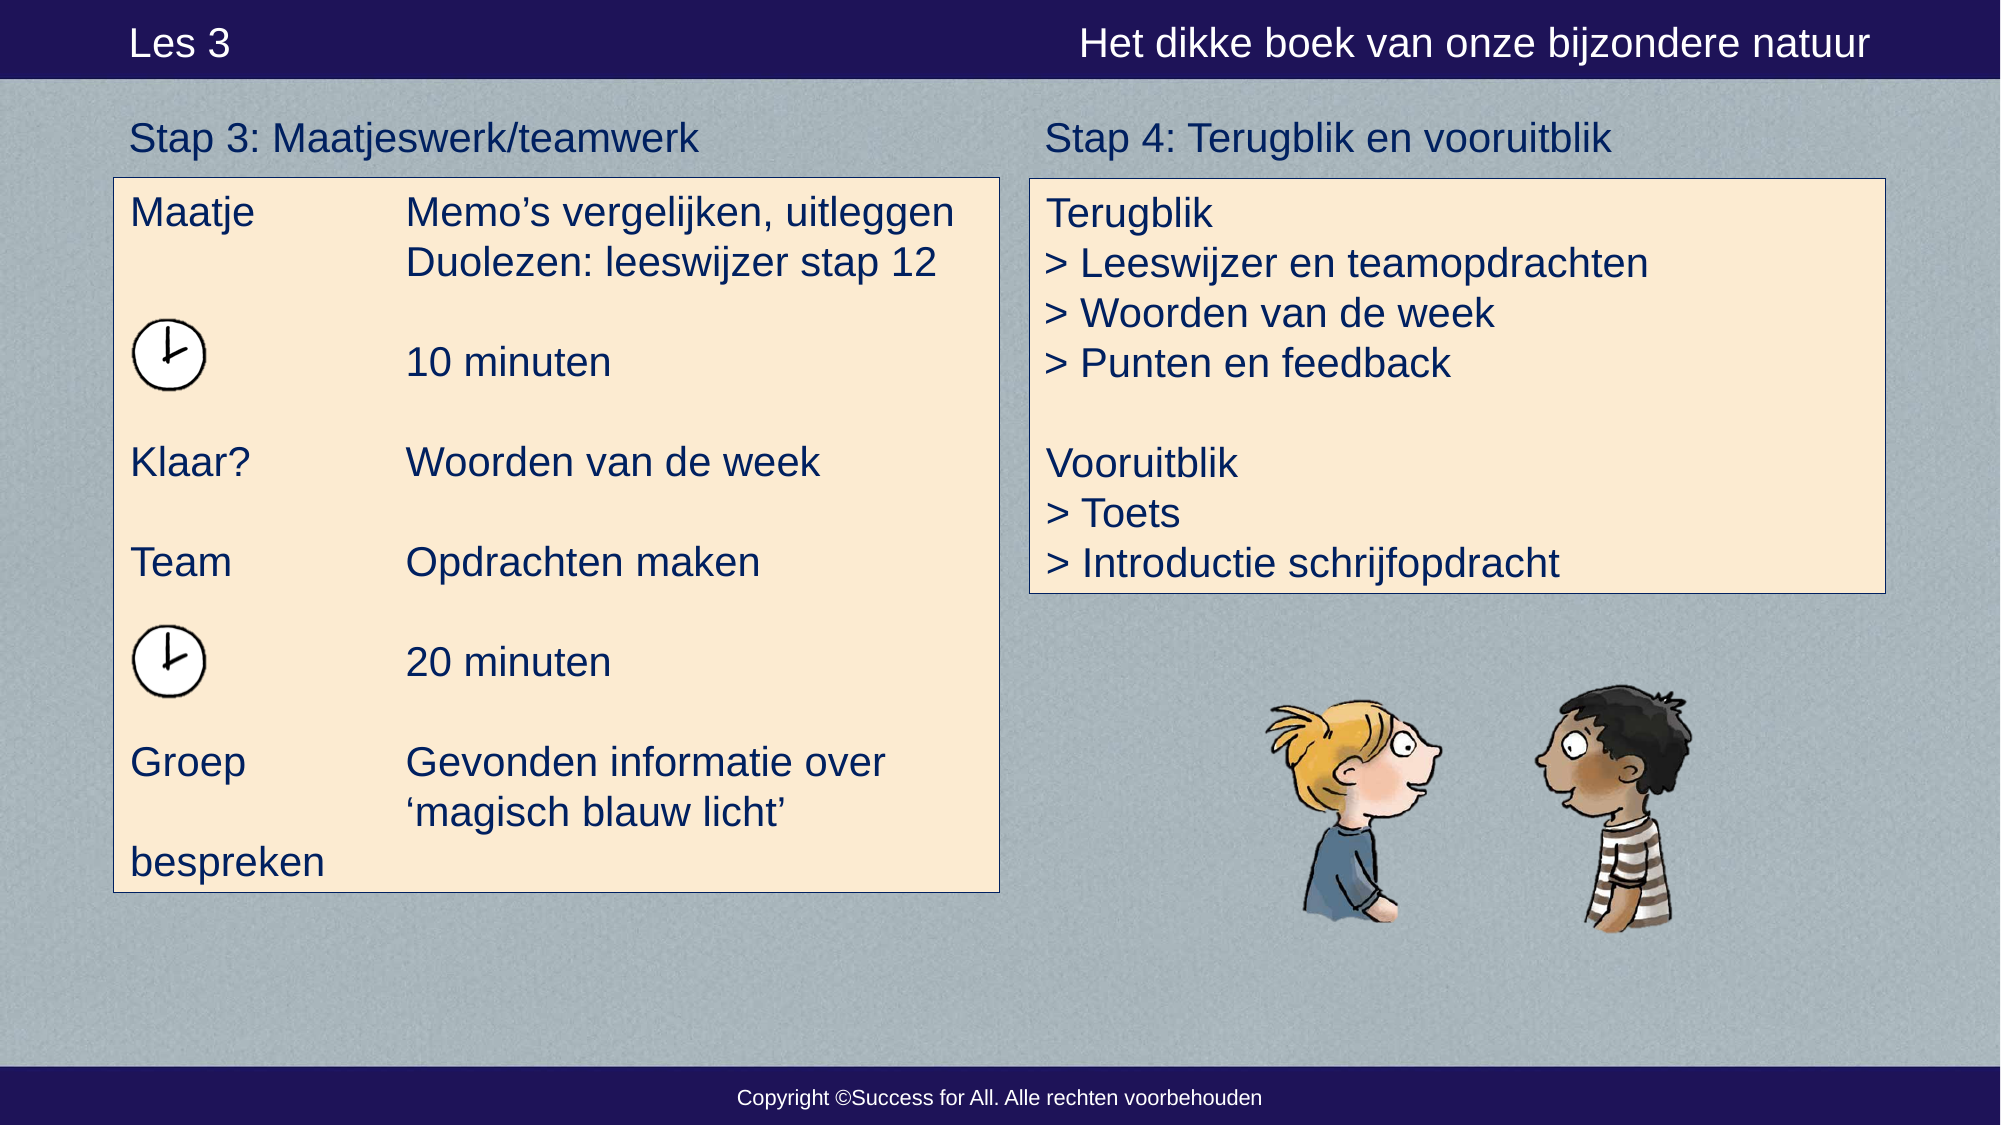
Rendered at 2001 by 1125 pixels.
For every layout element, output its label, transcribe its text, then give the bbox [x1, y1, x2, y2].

picture [0, 0, 2001, 1125]
text_box Terugblik > Leeswijzer en teamopdrachten > Woorden van de week > Punten en feedback Vooruitblik > Toets > Introductie schrijfopdracht [1029, 178, 1886, 594]
text_box Stap 3: Maatjeswerk/teamwerk [114, 103, 907, 169]
text_box Copyright ©Success for All. Alle rechten voorbehouden [0, 1076, 2000, 1125]
text_box Maatje Memo’s vergelijken, uitleggen Duolezen: leeswijzer stap 12 10 minuten Klaar? Woorden van de week Team Opdrachten maken 20 minuten Groep Gevonden informatie over ‘magisch blauw licht’ bespreken [113, 177, 1000, 893]
text_box Les 3 [114, 8, 354, 73]
text_box Stap 4: Terugblik en vooruitblik [1029, 103, 1822, 169]
text_box Het dikke boek van onze bijzondere natuur [999, 8, 1886, 73]
